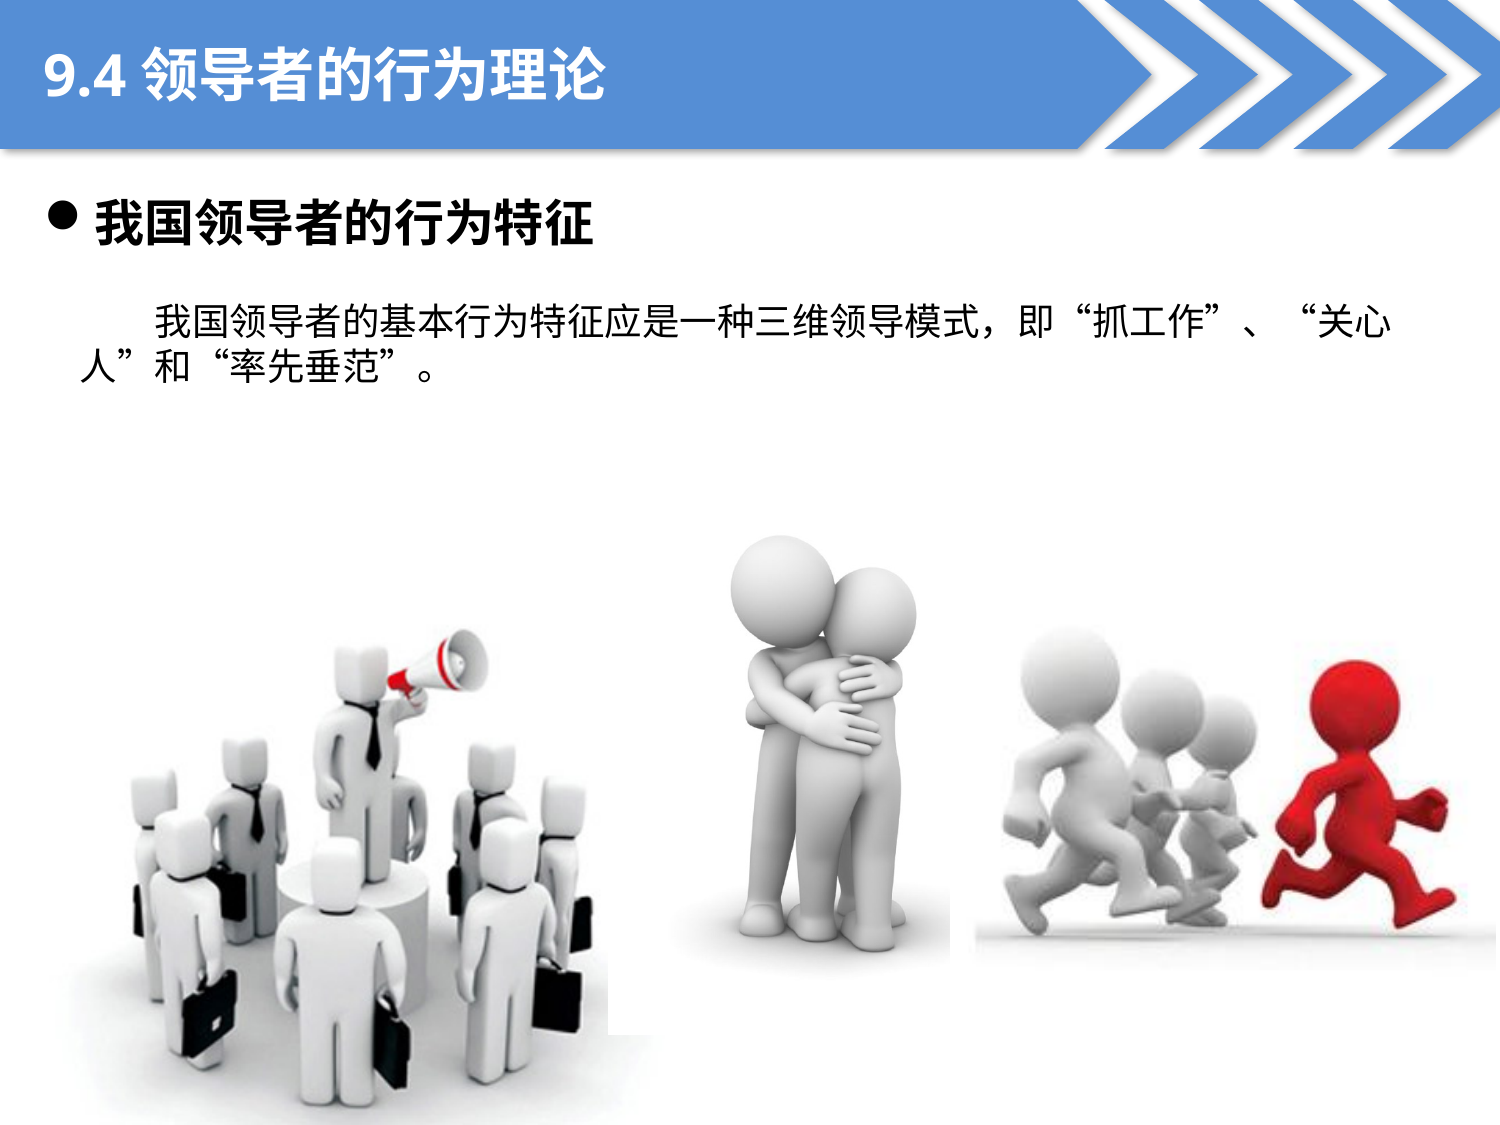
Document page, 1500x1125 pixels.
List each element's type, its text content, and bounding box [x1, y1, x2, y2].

text_box 我国领导者的基本行为特征应是一种三维领导模式，即“抓工作”、“关心人”和“率先垂范”。 [64, 290, 1447, 396]
picture [0, 467, 1496, 1125]
text_box 9.4领导者的行为理论 [28, 30, 622, 116]
text_box 我国领导者的行为特征 [29, 184, 951, 260]
